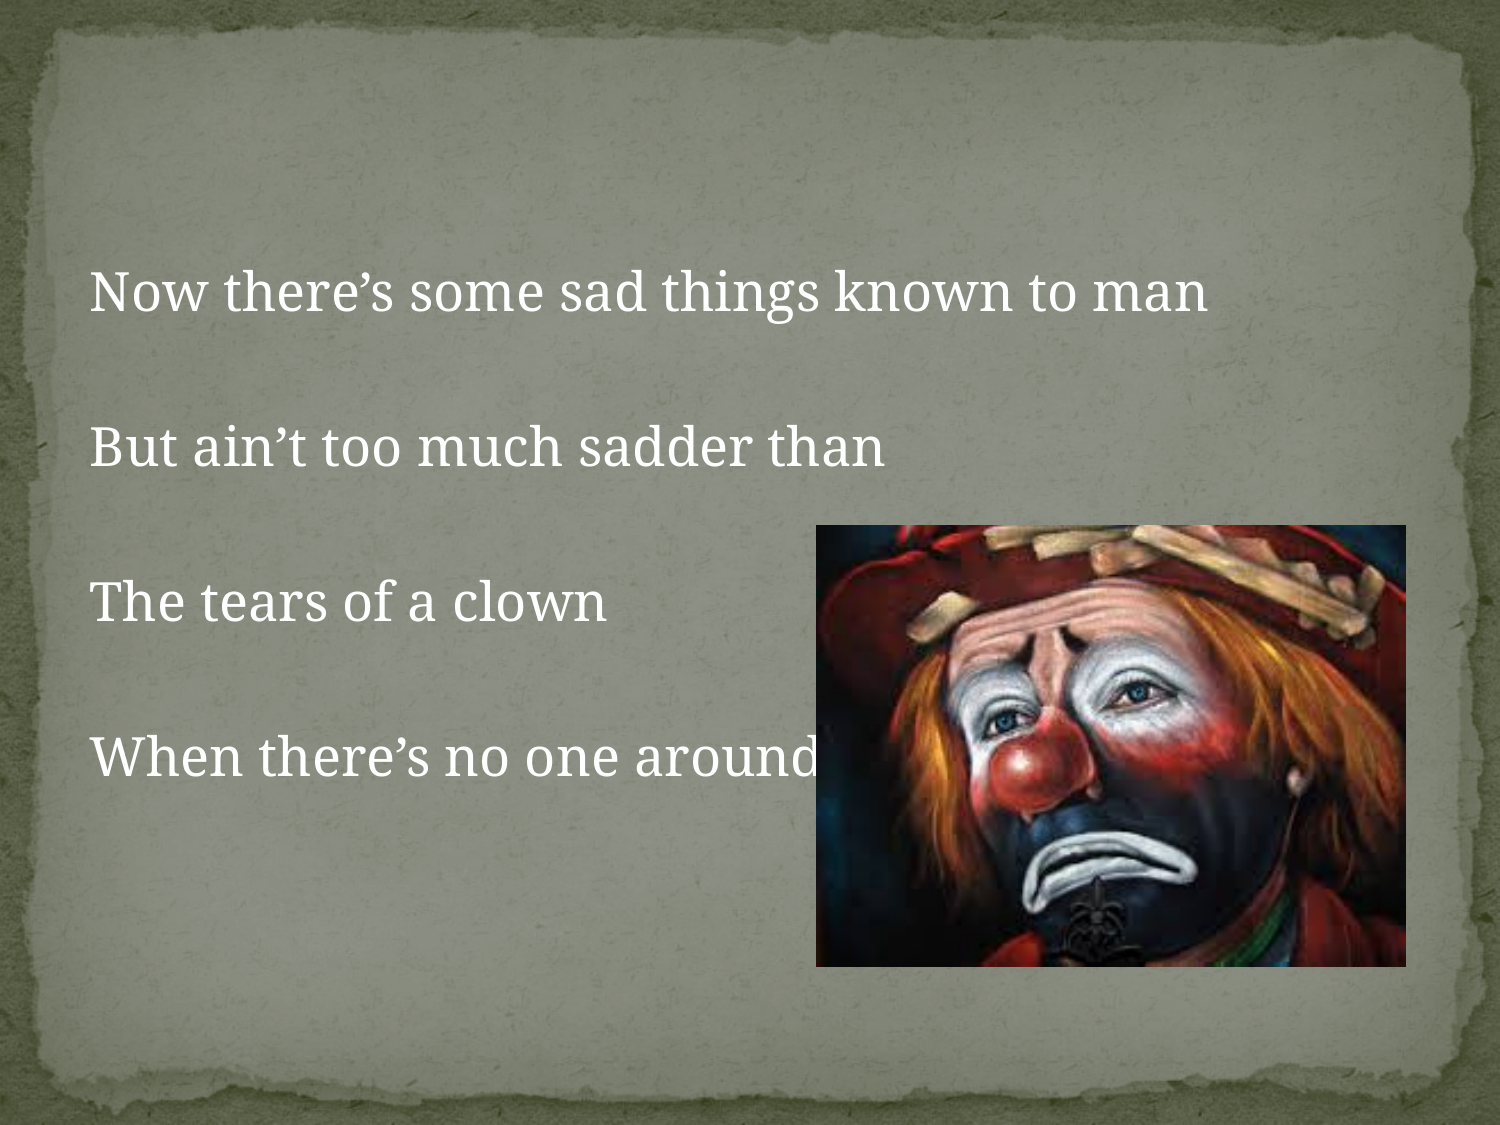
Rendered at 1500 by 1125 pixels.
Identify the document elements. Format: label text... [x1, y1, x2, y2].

picture [816, 525, 1406, 967]
list Now there’s some sad things known to man But ain’t too much sadder than The tears of a clown When there’s no one around [75, 249, 1425, 1000]
